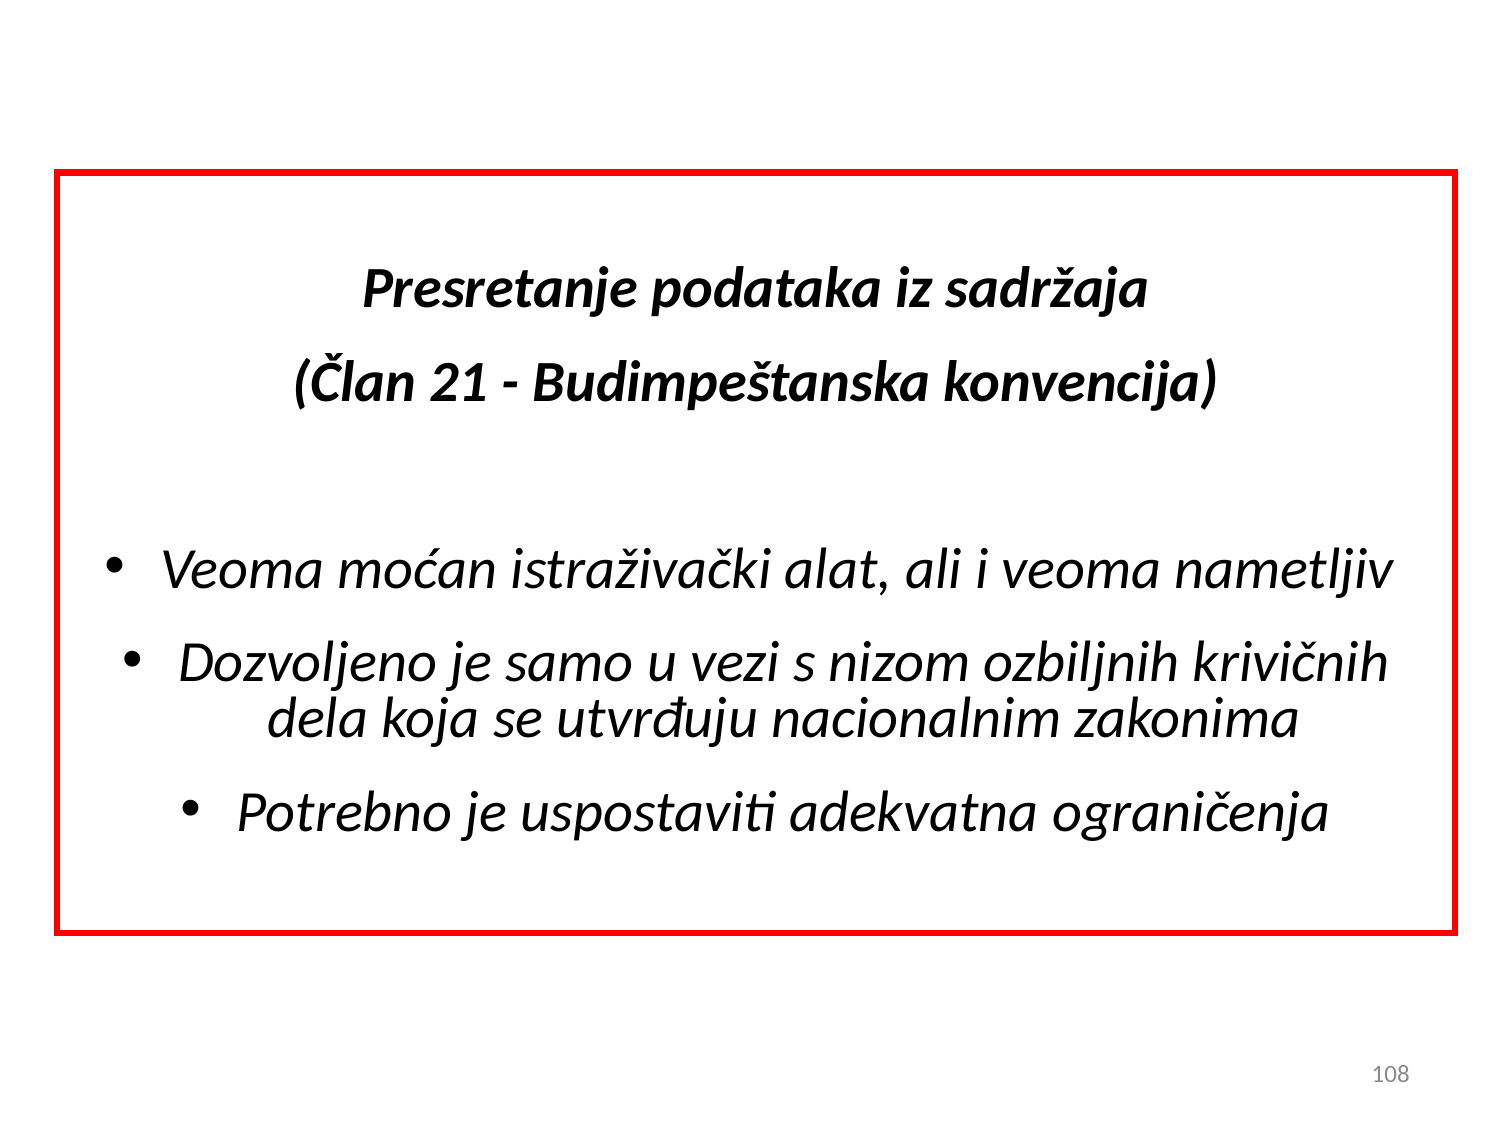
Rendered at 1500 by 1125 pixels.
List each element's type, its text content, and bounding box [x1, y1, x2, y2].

text_box Presretanje podataka iz sadržaja (Član 21 - Budimpeštanska konvencija) Veoma moćan istraživački alat, ali i veoma nametljiv Dozvoljeno je samo u vezi s nizom ozbiljnih krivičnih dela koja se utvrđuju nacionalnim zakonima Potrebno je uspostaviti adekvatna ograničenja [57, 172, 1455, 934]
slide_number 108 [1074, 1042, 1425, 1103]
